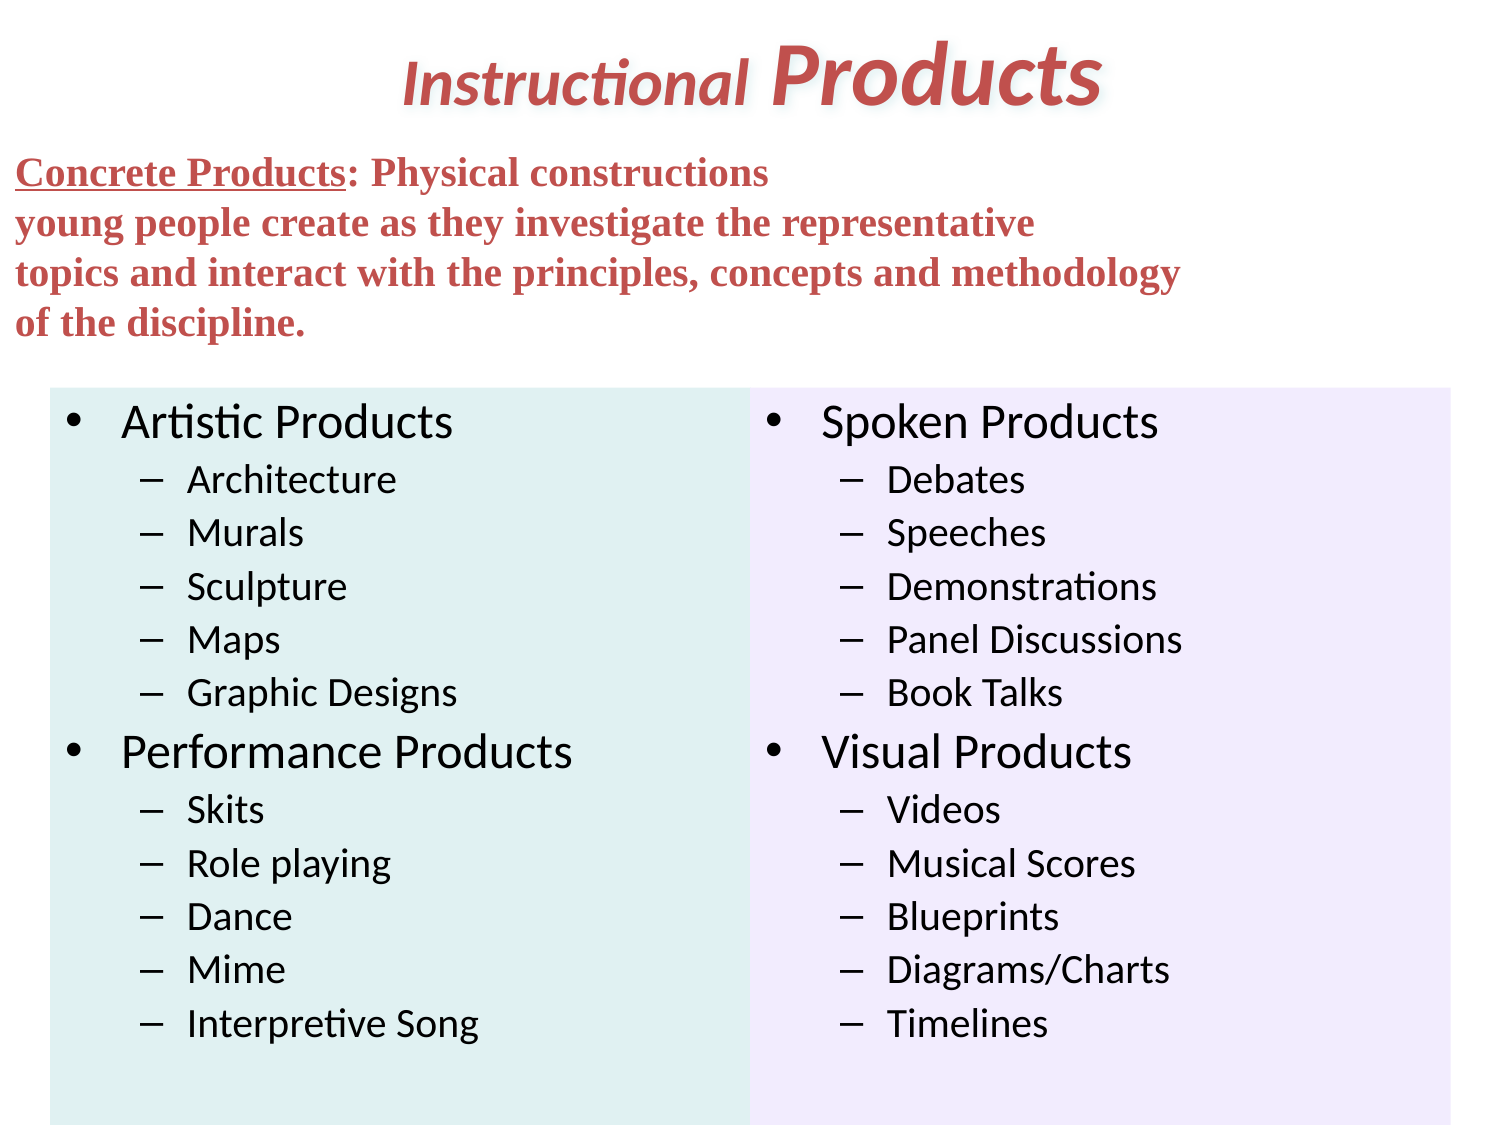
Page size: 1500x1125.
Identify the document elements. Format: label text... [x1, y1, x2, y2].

list Artistic Products Architecture Murals Sculpture Maps Graphic Designs Performance Products Skits Role playing Dance Mime Interpretive Song [50, 387, 750, 1125]
text_box Concrete Products: Physical constructions young people create as they investigate the representative topics and interact with the principles, concepts and methodology of the discipline. [0, 137, 1225, 353]
list Spoken Products Debates Speeches Demonstrations Panel Discussions Book Talks Visual Products Videos Musical Scores Blueprints Diagrams/Charts Timelines [750, 387, 1451, 1125]
title Instructional Products [125, 0, 1400, 138]
